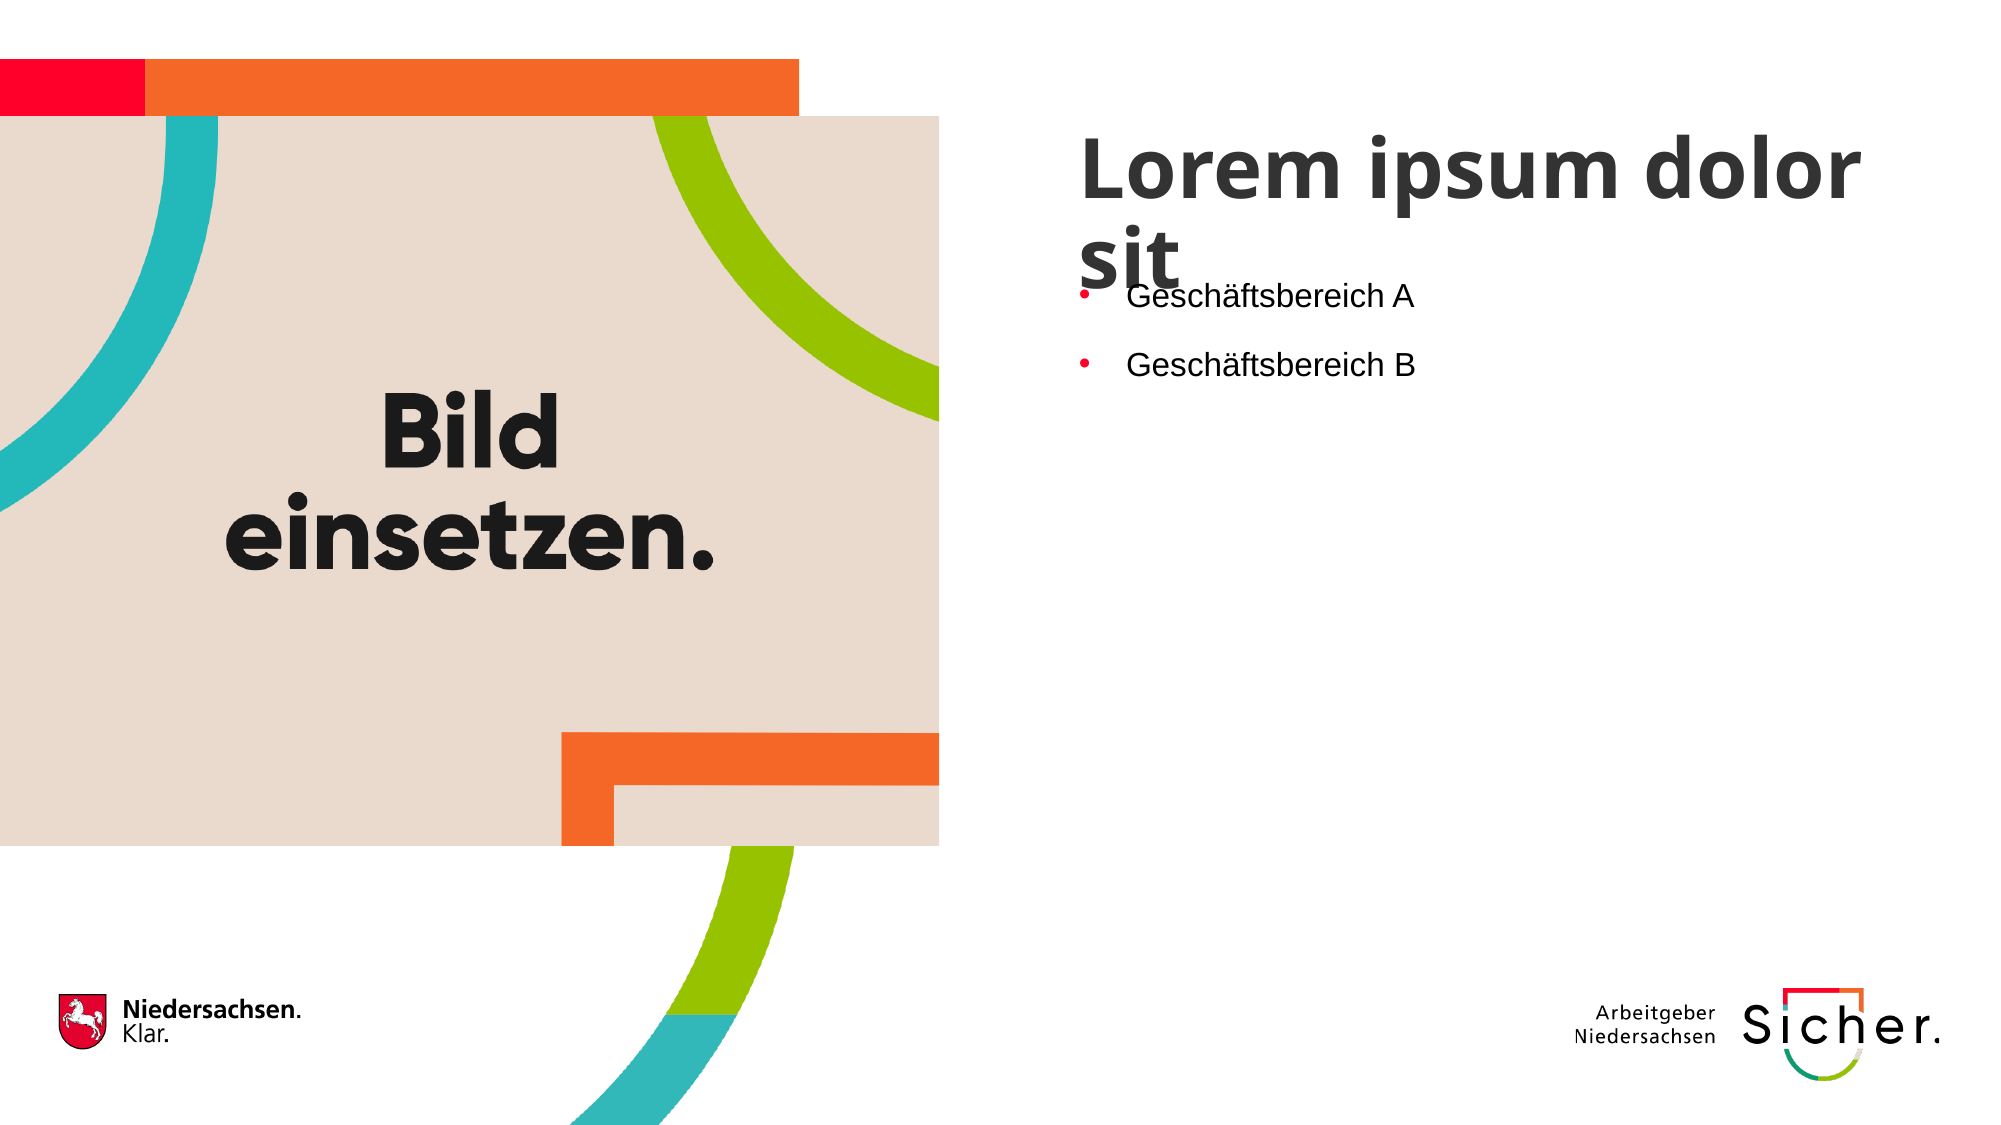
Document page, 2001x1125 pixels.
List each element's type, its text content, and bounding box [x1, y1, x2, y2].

list Lorem ipsum dolor sit [1064, 119, 1940, 219]
picture [41, 976, 318, 1066]
list Geschäftsbereich A Geschäftsbereich B [1064, 259, 1940, 848]
picture [0, 116, 940, 846]
